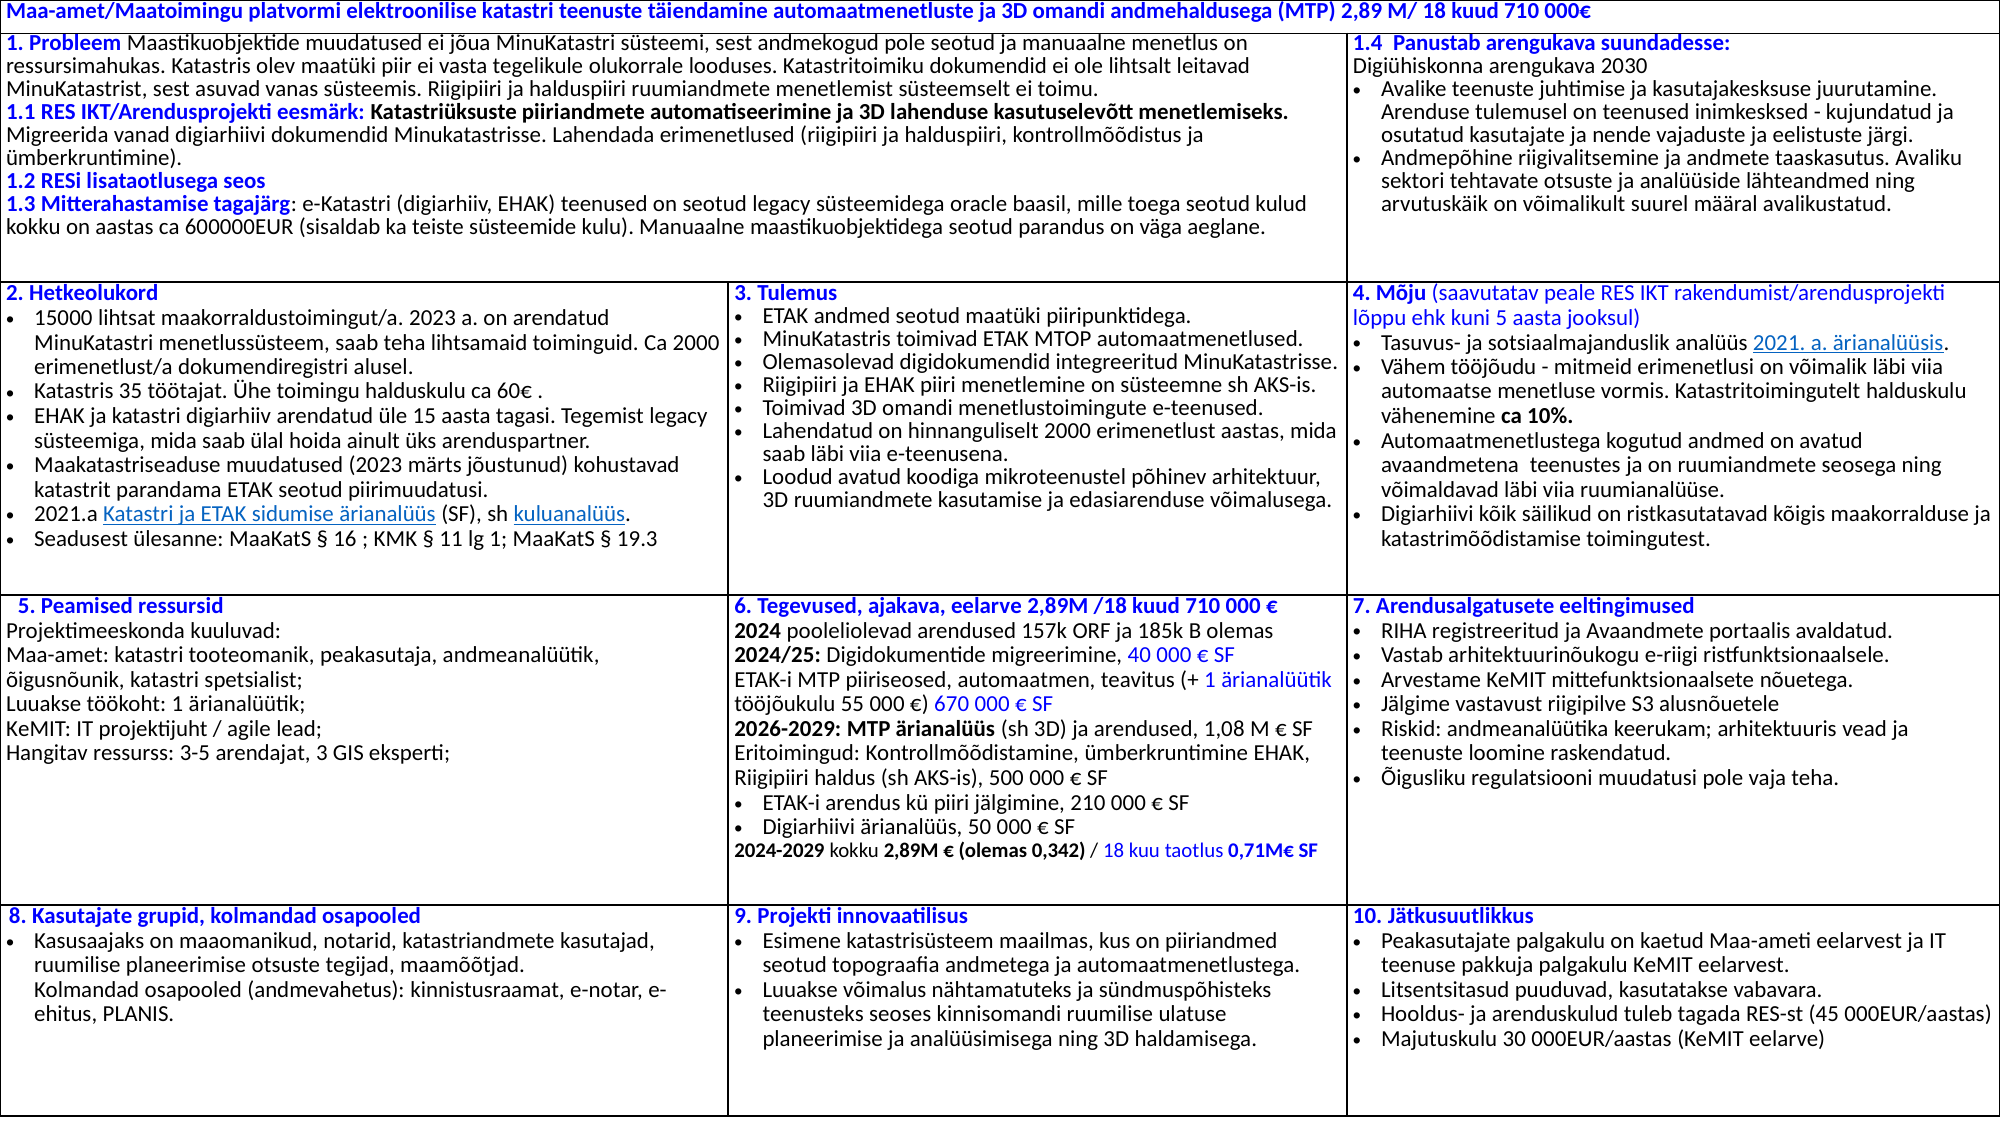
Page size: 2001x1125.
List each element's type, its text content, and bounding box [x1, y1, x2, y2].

table_header Maa-amet/Maatoimingu platvormi elektroonilise katastri teenuste täiendamine automaatmenetluste ja 3D omandi andmehaldusega (MTP) 2,89 M/ 18 kuud 710 000€ [1, 1, 1999, 33]
table_cell 6. Tegevused, ajakava, eelarve 2,89M /18 kuud 710 000 € 2024 pooleliolevad arendused 157k ORF ja 185k B olemas 2024/25: Digidokumentide migreerimine, 40 000 € SF ETAK-i MTP piiriseosed, automaatmen, teavitus (+ 1 ärianalüütik tööjõukulu 55 000 €) 670 000 € SF 2026-2029: MTP ärianalüüs (sh 3D) ja arendused, 1,08 M € SF Eritoimingud: Kontrollmõõdistamine, ümberkruntimine EHAK, Riigipiiri haldus (sh AKS-is), 500 000 € SF ETAK-i arendus kü piiri jälgimine, 210 000 € SF Digiarhiivi ärianalüüs, 50 000 € SF 2024-2029 kokku 2,89M € (olemas 0,342) / 18 kuu taotlus 0,71M€ SF [729, 596, 1346, 904]
table_cell 3. Tulemus ETAK andmed seotud maatüki piiripunktidega. MinuKatastris toimivad ETAK MTOP automaatmenetlused. Olemasolevad digidokumendid integreeritud MinuKatastrisse. Riigipiiri ja EHAK piiri menetlemine on süsteemne sh AKS-is. Toimivad 3D omandi menetlustoimingute e-teenused. Lahendatud on hinnanguliselt 2000 erimenetlust aastas, mida saab läbi viia e-teenusena. Loodud avatud koodiga mikroteenustel põhinev arhitektuur, 3D ruumiandmete kasutamise ja edasiarenduse võimalusega. [729, 283, 1346, 594]
table_cell 7. Arendusalgatusete eeltingimused RIHA registreeritud ja Avaandmete portaalis avaldatud. Vastab arhitektuurinõukogu e-riigi ristfunktsionaalsele. Arvestame KeMIT mittefunktsionaalsete nõuetega. Jälgime vastavust riigipilve S3 alusnõuetele Riskid: andmeanalüütika keerukam; arhitektuuris vead ja teenuste loomine raskendatud. Õigusliku regulatsiooni muudatusi pole vaja teha. [1348, 596, 1999, 904]
table_cell 4. Mõju (saavutatav peale RES IKT rakendumist/arendusprojekti lõppu ehk kuni 5 aasta jooksul) Tasuvus- ja sotsiaalmajanduslik analüüs 2021. a. ärianalüüsis. Vähem tööjõudu - mitmeid erimenetlusi on võimalik läbi viia automaatse menetluse vormis. Katastritoimingutelt halduskulu vähenemine ca 10%. Automaatmenetlustega kogutud andmed on avatud avaandmetena teenustes ja on ruumiandmete seosega ning võimaldavad läbi viia ruumianalüüse. Digiarhiivi kõik säilikud on ristkasutatavad kõigis maakorralduse ja katastrimõõdistamise toimingutest. [1348, 283, 1999, 594]
table_cell 1. Probleem Maastikuobjektide muudatused ei jõua MinuKatastri süsteemi, sest andmekogud pole seotud ja manuaalne menetlus on ressursimahukas. Katastris olev maatüki piir ei vasta tegelikule olukorrale looduses. Katastritoimiku dokumendid ei ole lihtsalt leitavad MinuKatastrist, sest asuvad vanas süsteemis. Riigipiiri ja halduspiiri ruumiandmete menetlemist süsteemselt ei toimu. 1.1 RES IKT/Arendusprojekti eesmärk: Katastriüksuste piiriandmete automatiseerimine ja 3D lahenduse kasutuselevõtt menetlemiseks. Migreerida vanad digiarhiivi dokumendid Minukatastrisse. Lahendada erimenetlused (riigipiiri ja halduspiiri, kontrollmõõdistus ja ümberkruntimine). 1.2 RESi lisataotlusega seos 1.3 Mitterahastamise tagajärg: e-Katastri (digiarhiiv, EHAK) teenused on seotud legacy süsteemidega oracle baasil, mille toega seotud kulud kokku on aastas ca 600000EUR (sisaldab ka teiste süsteemide kulu). Manuaalne maastikuobjektidega seotud parandus on väga aeglane. [1, 34, 1346, 281]
table_cell 5. Peamised ressursid Projektimeeskonda kuuluvad: Maa-amet: katastri tooteomanik, peakasutaja, andmeanalüütik, õigusnõunik, katastri spetsialist; Luuakse töökoht: 1 ärianalüütik; KeMIT: IT projektijuht / agile lead; Hangitav ressurss: 3-5 arendajat, 3 GIS eksperti; [1, 596, 727, 904]
table_cell 10. Jätkusuutlikkus Peakasutajate palgakulu on kaetud Maa-ameti eelarvest ja IT teenuse pakkuja palgakulu KeMIT eelarvest. Litsentsitasud puuduvad, kasutatakse vabavara. Hooldus- ja arenduskulud tuleb tagada RES-st (45 000EUR/aastas) Majutuskulu 30 000EUR/aastas (KeMIT eelarve) [1348, 906, 1999, 1115]
table_cell 1.4 Panustab arengukava suundadesse: Digiühiskonna arengukava 2030 Avalike teenuste juhtimise ja kasutajakesksuse juurutamine. Arenduse tulemusel on teenused inimkesksed - kujundatud ja osutatud kasutajate ja nende vajaduste ja eelistuste järgi. Andmepõhine riigivalitsemine ja andmete taaskasutus. Avaliku sektori tehtavate otsuste ja analüüside lähteandmed ning arvutuskäik on võimalikult suurel määral avalikustatud. [1348, 34, 1999, 281]
table_cell 9. Projekti innovaatilisus Esimene katastrisüsteem maailmas, kus on piiriandmed seotud topograafia andmetega ja automaatmenetlustega. Luuakse võimalus nähtamatuteks ja sündmuspõhisteks teenusteks seoses kinnisomandi ruumilise ulatuse planeerimise ja analüüsimisega ning 3D haldamisega. [729, 906, 1346, 1115]
table_cell 2. Hetkeolukord 15000 lihtsat maakorraldustoimingut/a. 2023 a. on arendatud MinuKatastri menetlussüsteem, saab teha lihtsamaid toiminguid. Ca 2000 erimenetlust/a dokumendiregistri alusel. Katastris 35 töötajat. Ühe toimingu halduskulu ca 60€ . EHAK ja katastri digiarhiiv arendatud üle 15 aasta tagasi. Tegemist legacy süsteemiga, mida saab ülal hoida ainult üks arenduspartner. Maakatastriseaduse muudatused (2023 märts jõustunud) kohustavad katastrit parandama ETAK seotud piirimuudatusi. 2021.a Katastri ja ETAK sidumise ärianalüüs (SF), sh kuluanalüüs. Seadusest ülesanne: MaaKatS § 16 ; KMK § 11 lg 1; MaaKatS § 19.3 [1, 283, 727, 594]
table_cell 8. Kasutajate grupid, kolmandad osapooled Kasusaajaks on maaomanikud, notarid, katastriandmete kasutajad, ruumilise planeerimise otsuste tegijad, maamõõtjad. Kolmandad osapooled (andmevahetus): kinnistusraamat, e-notar, e-ehitus, PLANIS. [1, 906, 727, 1115]
